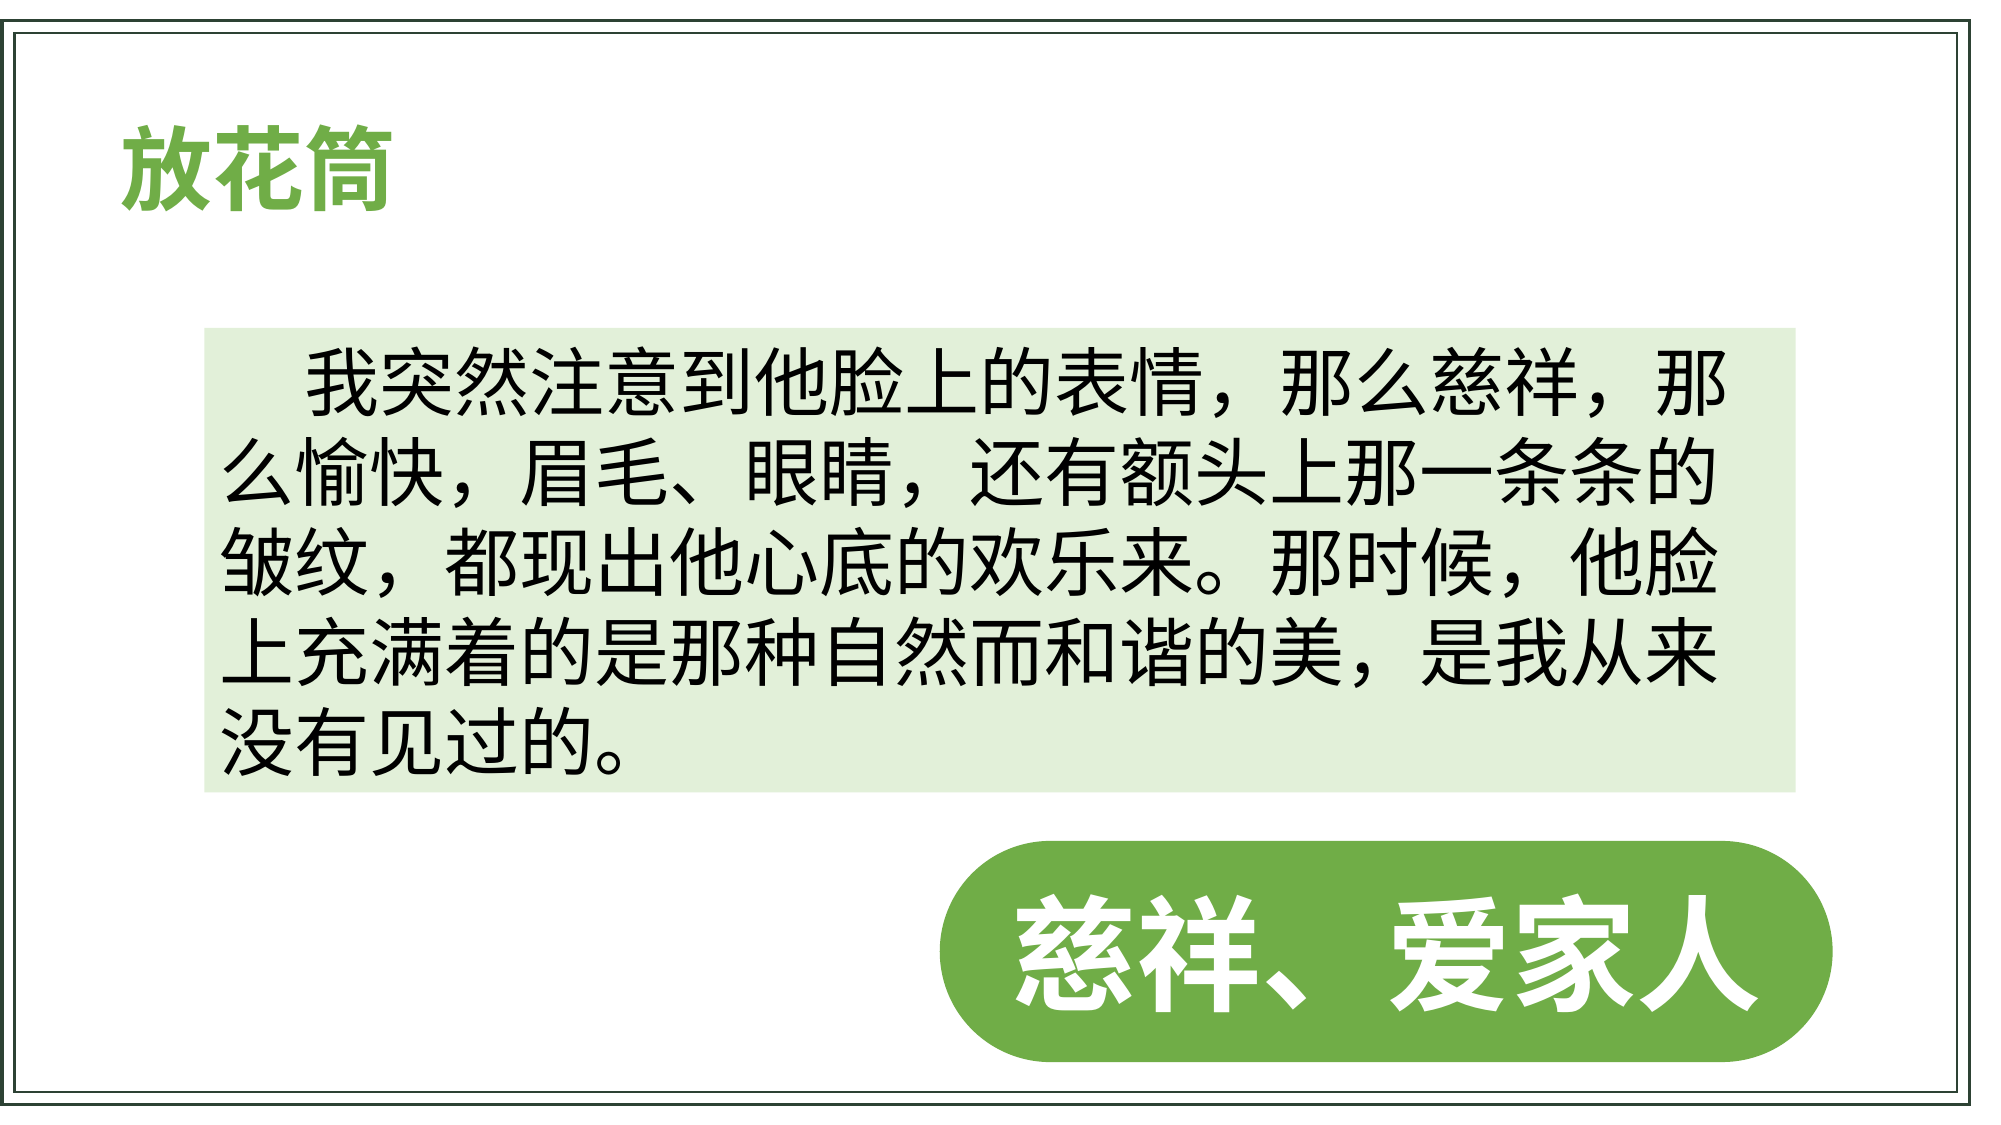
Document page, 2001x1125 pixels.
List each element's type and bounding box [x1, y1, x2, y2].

text_box [1, 20, 1970, 1105]
